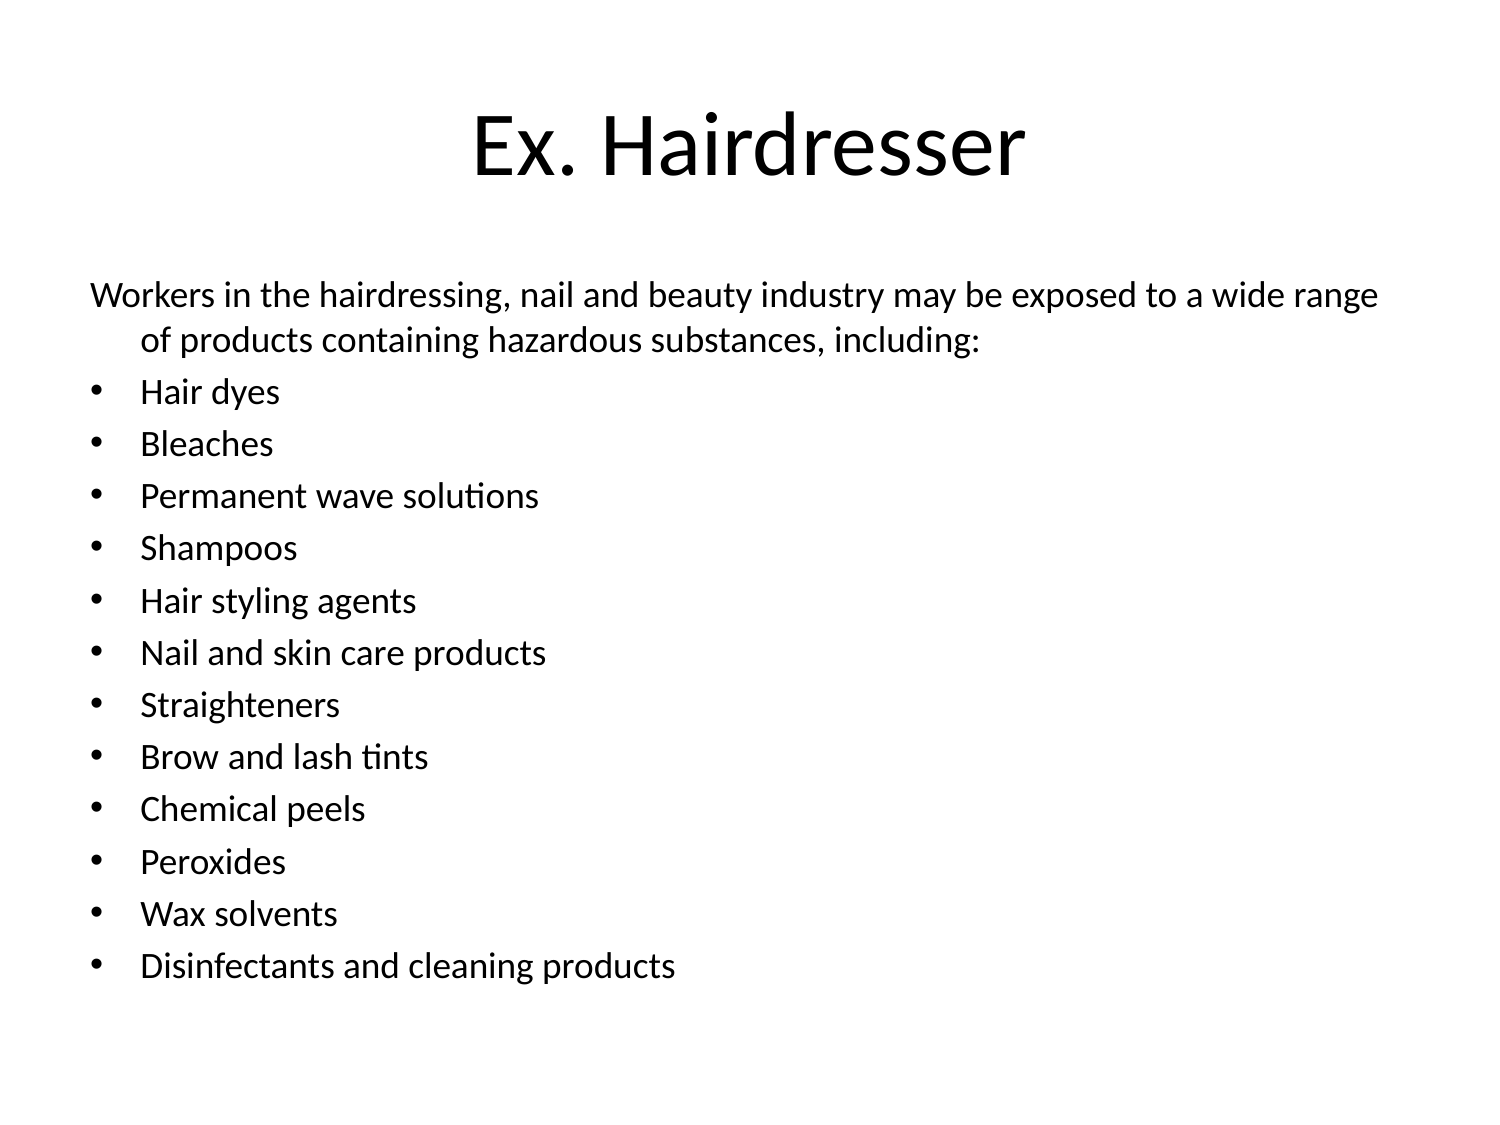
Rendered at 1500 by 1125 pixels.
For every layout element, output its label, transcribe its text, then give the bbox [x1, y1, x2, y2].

list Workers in the hairdressing, nail and beauty industry may be exposed to a wide range of products containing hazardous substances, including: Hair dyes Bleaches Permanent wave solutions Shampoos Hair styling agents Nail and skin care products Straighteners Brow and lash tints Chemical peels Peroxides Wax solvents Disinfectants and cleaning products [75, 262, 1425, 1005]
title Ex. Hairdresser [75, 45, 1425, 233]
